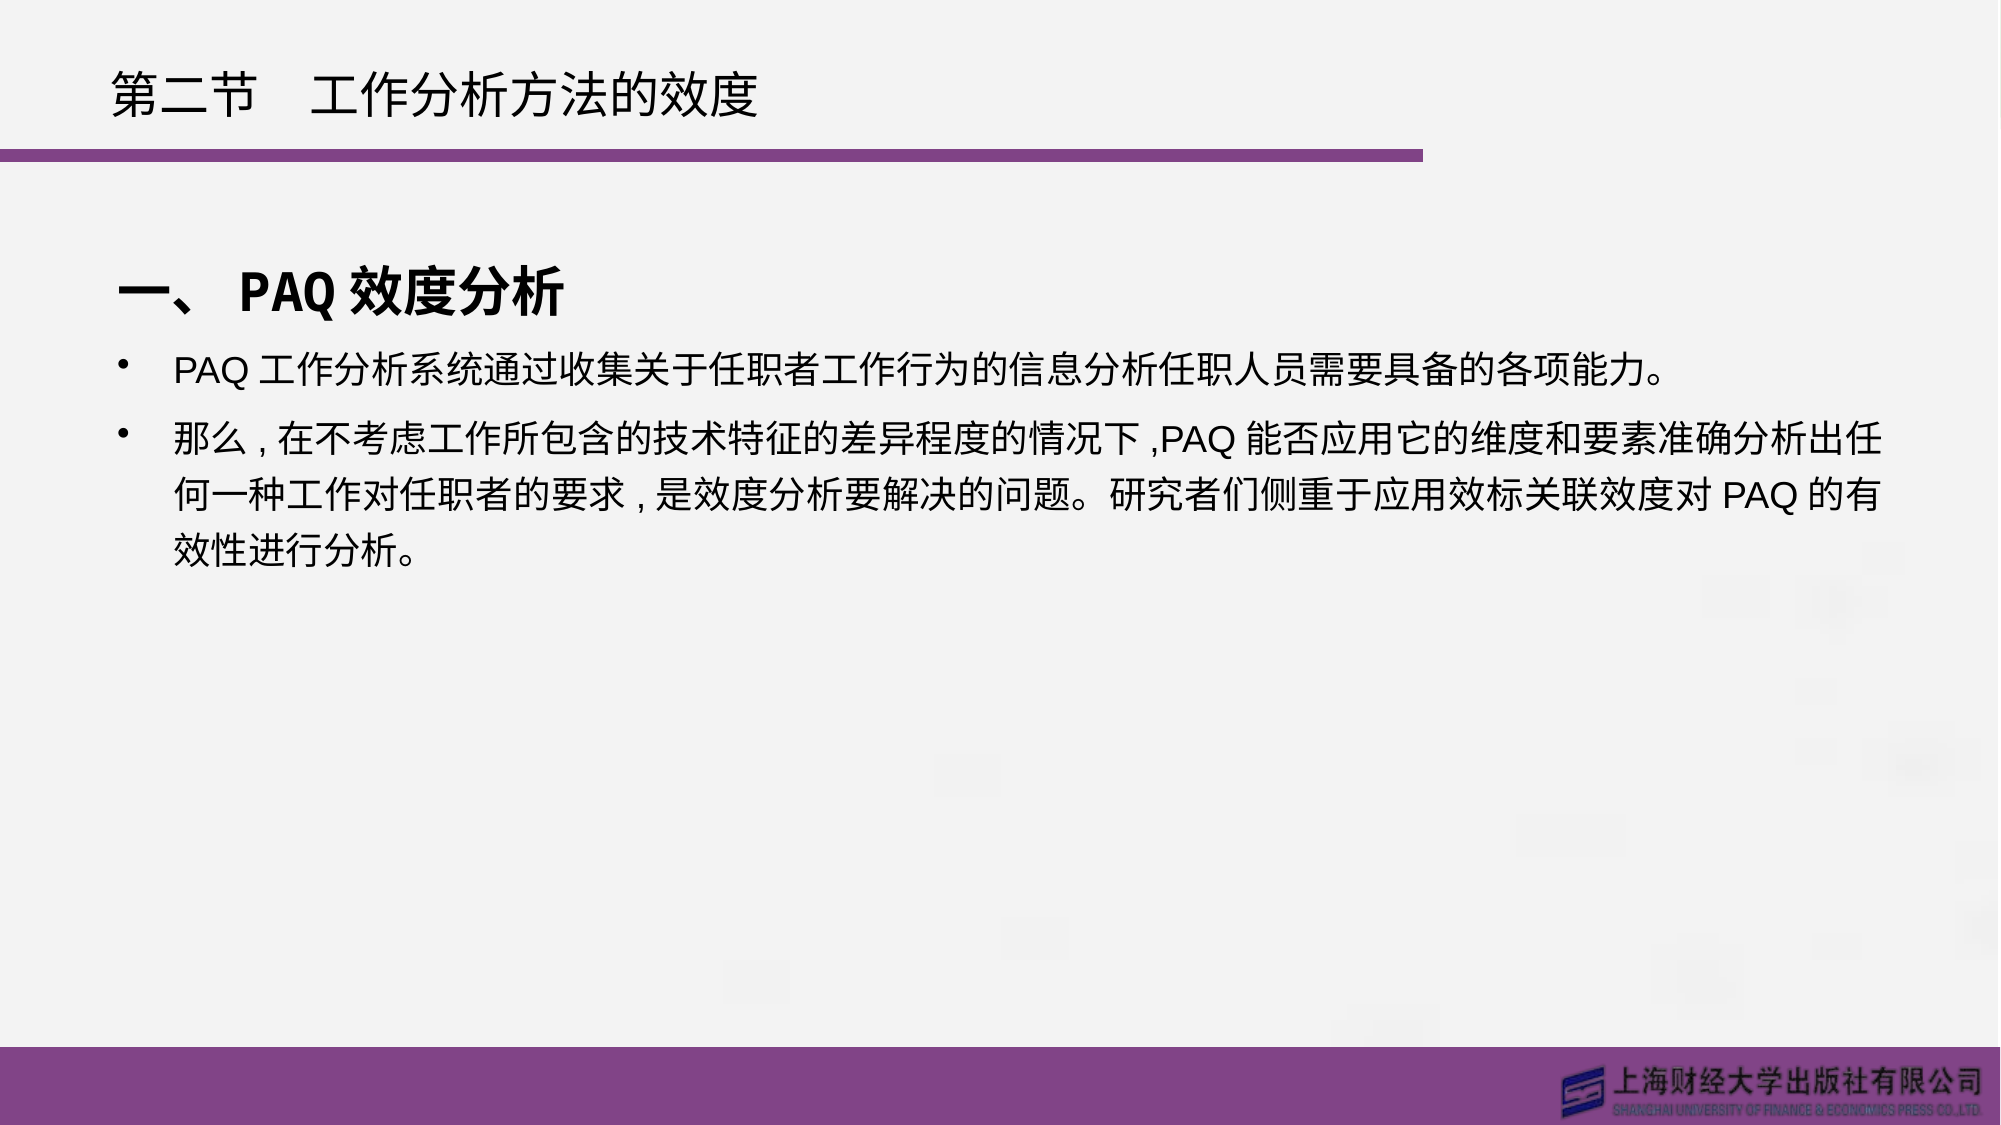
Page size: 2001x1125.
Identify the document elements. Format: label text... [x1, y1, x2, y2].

picture [0, 0, 2001, 1125]
list 一、PAQ效度分析 PAQ工作分析系统通过收集关于任职者工作行为的信息分析任职人员需要具备的各项能力。 那么,在不考虑工作所包含的技术特征的差异程度的情况下,PAQ能否应用它的维度和要素准确分析出任何一种工作对任职者的要求,是效度分析要解决的问题。研究者们侧重于应用效标关联效度对PAQ的有效性进行分析。 [102, 233, 1898, 1032]
title 第二节 工作分析方法的效度 [94, 42, 1451, 146]
